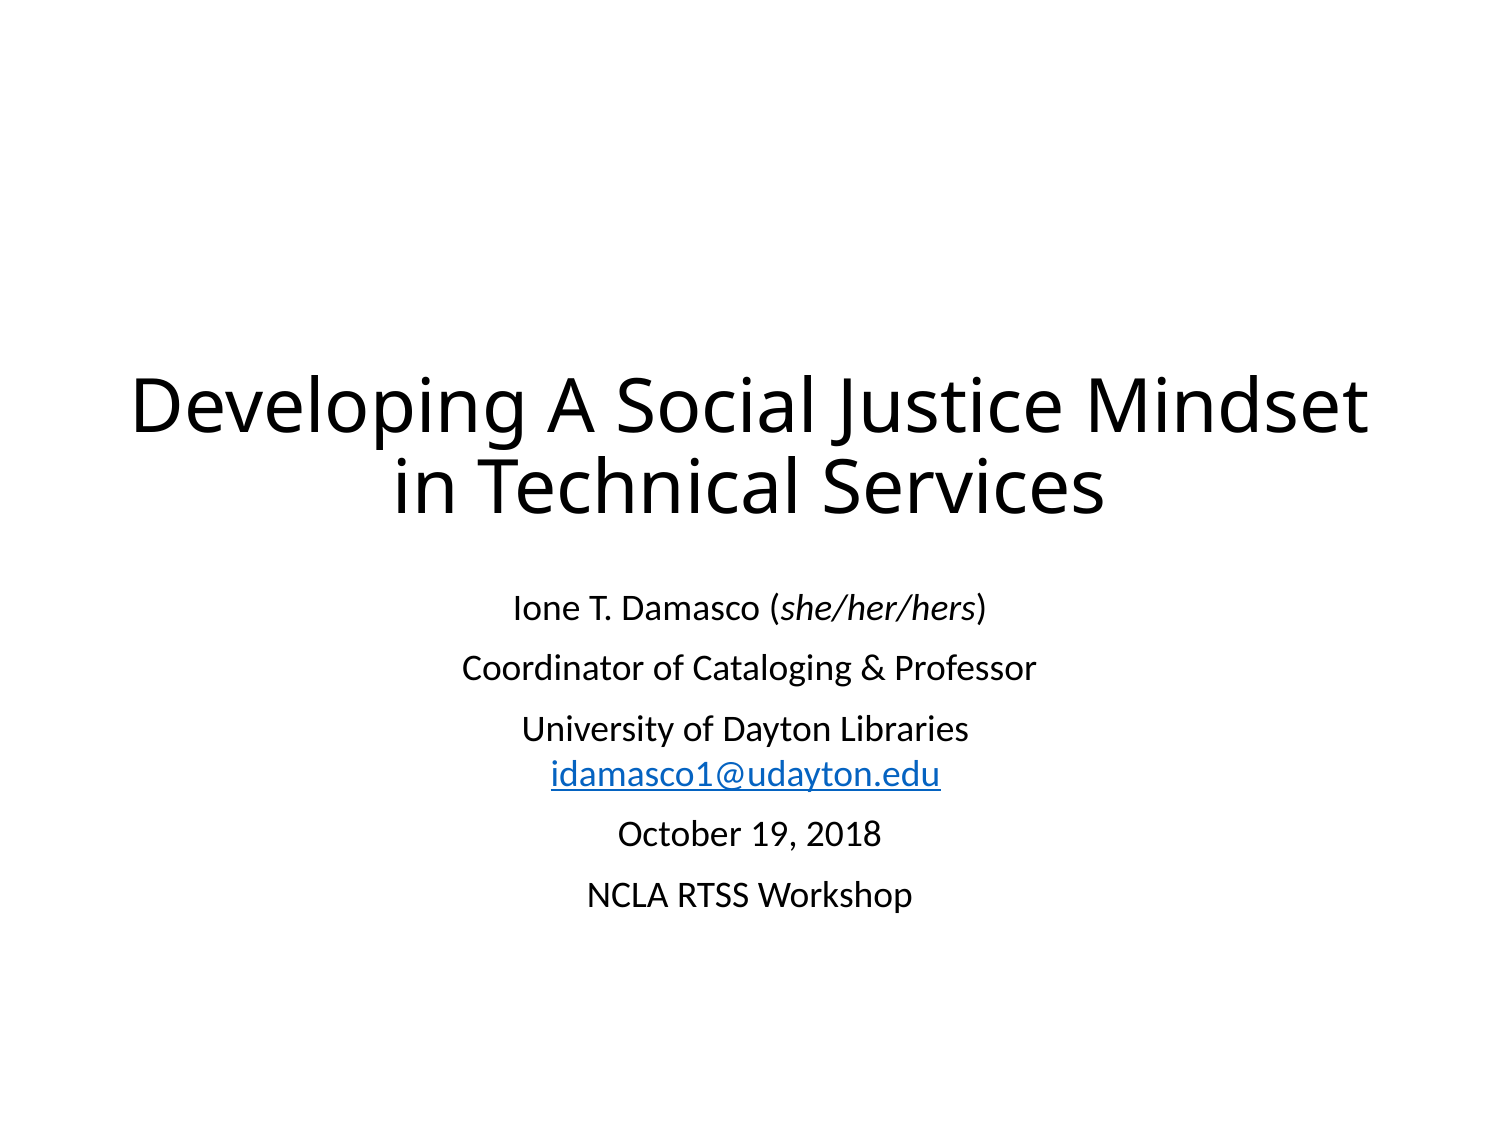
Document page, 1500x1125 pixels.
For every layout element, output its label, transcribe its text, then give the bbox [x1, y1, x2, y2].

subtitle Ione T. Damasco (she/her/hers) Coordinator of Cataloging & Professor University of Dayton Libraries idamasco1@udayton.edu October 19, 2018 NCLA RTSS Workshop [329, 575, 1171, 925]
title Developing A Social Justice Mindset in Technical Services [112, 249, 1388, 538]
